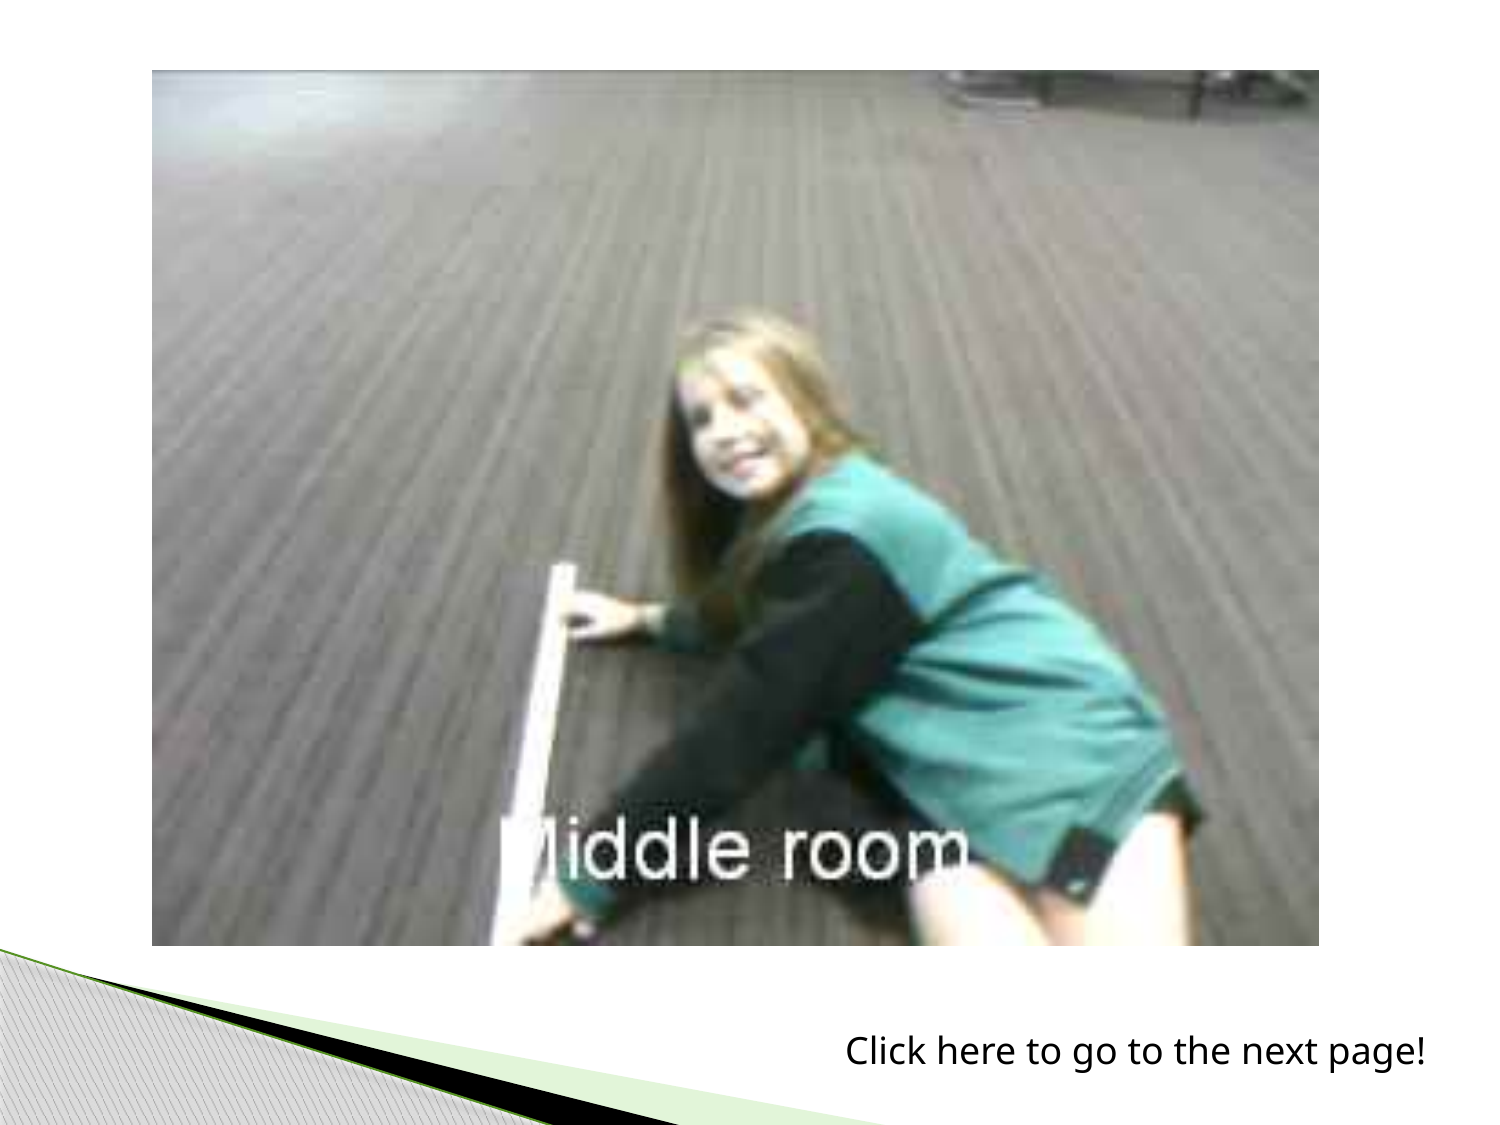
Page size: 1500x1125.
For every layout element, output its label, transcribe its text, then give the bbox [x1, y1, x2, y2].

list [152, 70, 1320, 946]
text_box Click here to go to the next page! [609, 1019, 1442, 1080]
